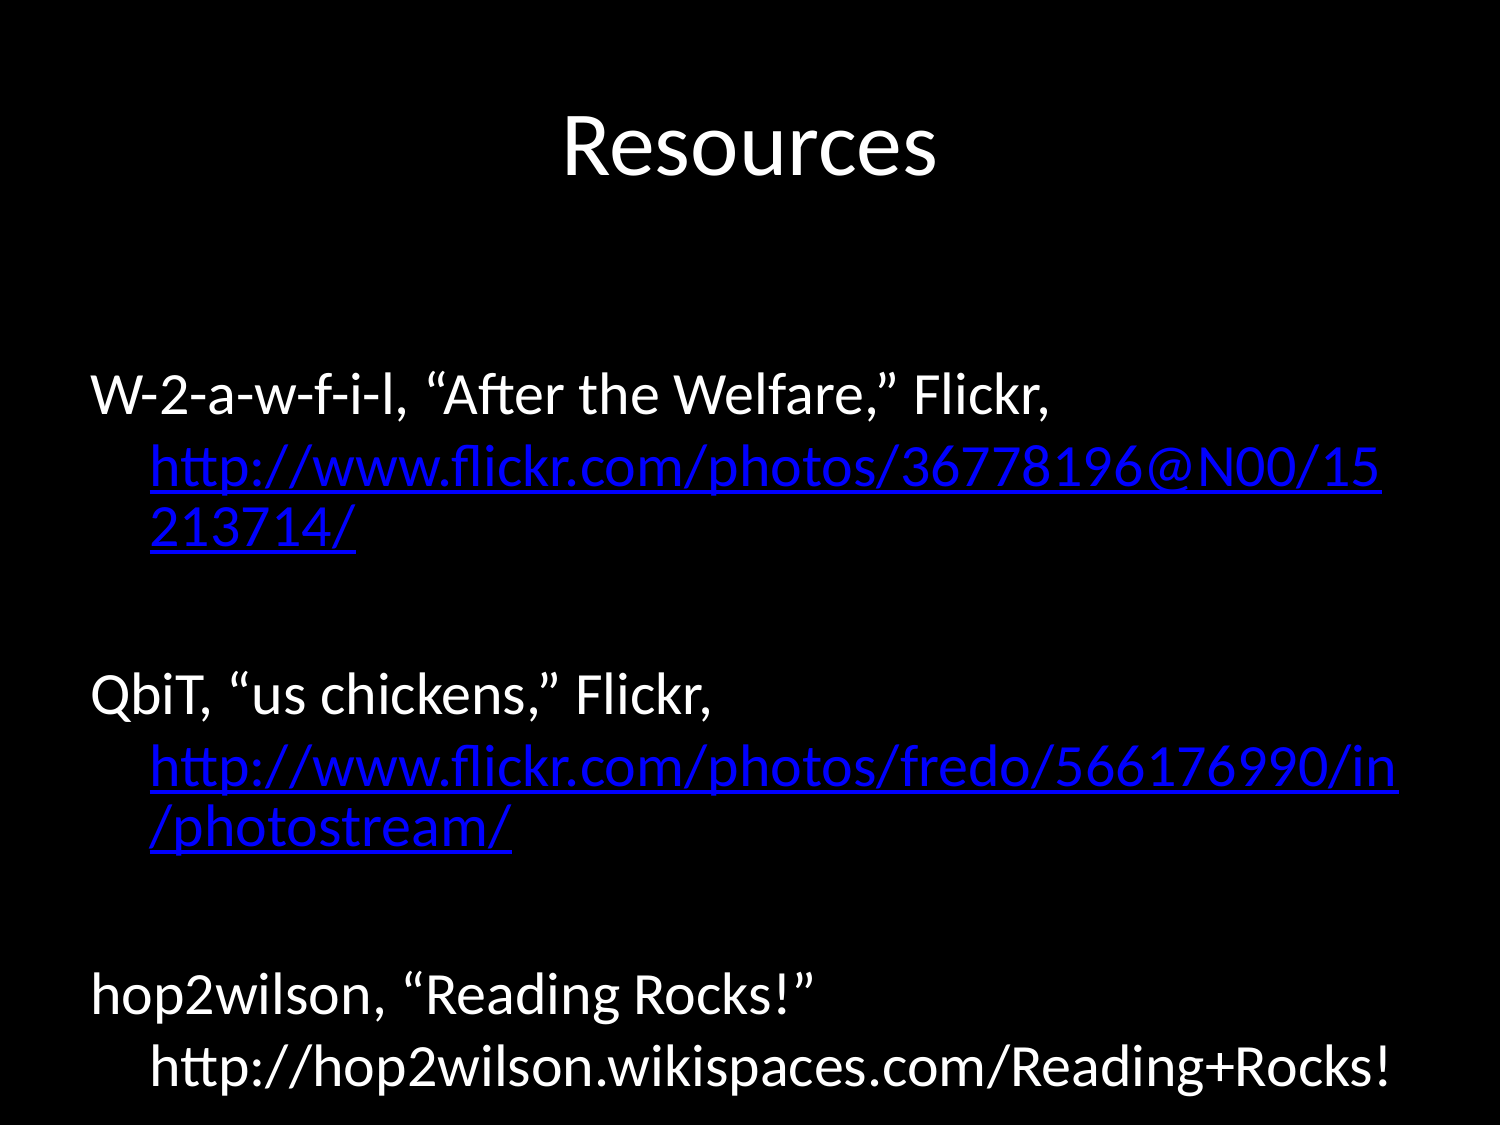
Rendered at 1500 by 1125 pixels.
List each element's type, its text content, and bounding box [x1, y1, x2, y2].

title Resources [75, 45, 1425, 233]
list W-2-a-w-f-i-l, “After the Welfare,” Flickr, http://www.flickr.com/photos/36778196@N00/15213714/ QbiT, “us chickens,” Flickr, http://www.flickr.com/photos/fredo/566176990/in/photostream/ hop2wilson, “Reading Rocks!” http://hop2wilson.wikispaces.com/Reading+Rocks! [75, 262, 1425, 1005]
